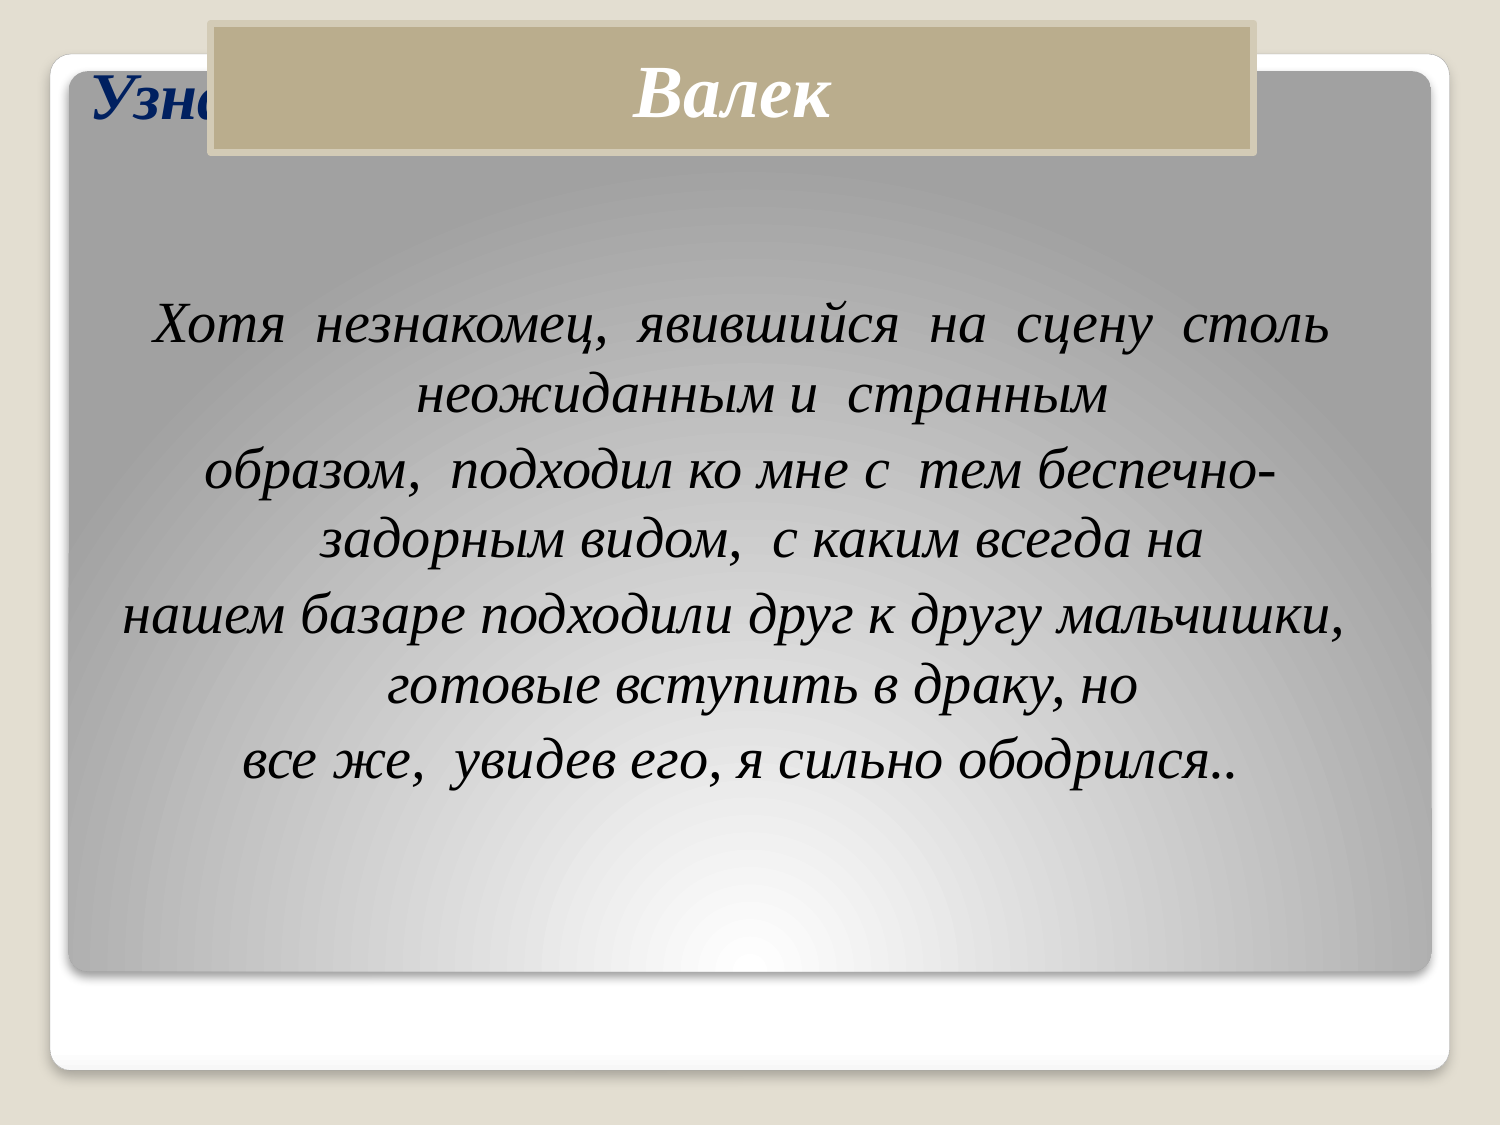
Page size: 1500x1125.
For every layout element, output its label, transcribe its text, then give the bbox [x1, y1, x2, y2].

list Хотя незнакомец, явившийся на сцену столь неожиданным и странным образом, подходил ко мне с тем беспечно-задорным видом, с каким всегда на нашем базаре подходили друг к другу мальчишки, готовые вступить в драку, но все же, увидев его, я сильно ободрился.. [58, 269, 1409, 1052]
title Узнай героя [75, 45, 207, 141]
title Узнай героя [1257, 45, 1425, 141]
text_box Валек [207, 20, 1257, 156]
